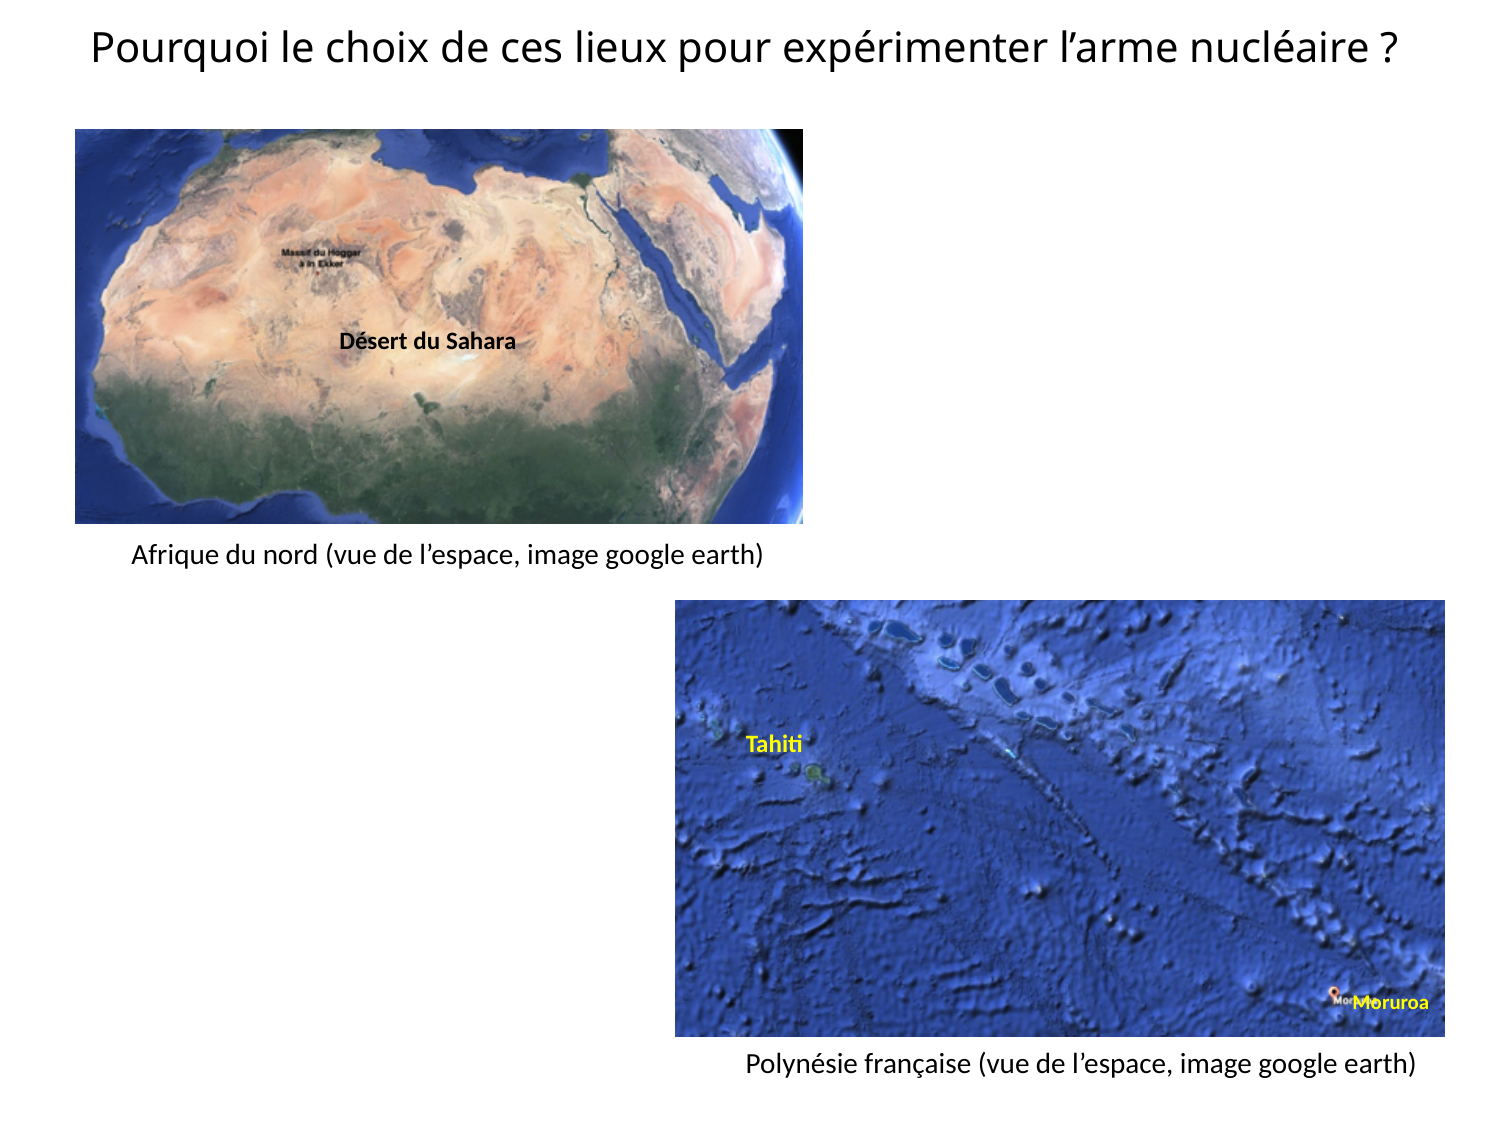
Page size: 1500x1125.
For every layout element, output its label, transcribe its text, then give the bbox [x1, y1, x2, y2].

picture [675, 600, 1445, 1037]
picture [74, 129, 803, 524]
text_box Afrique du nord (vue de l’espace, image google earth) [116, 527, 794, 578]
title Pourquoi le choix de ces lieux pour expérimenter l’arme nucléaire ? [75, 0, 1425, 99]
text_box Polynésie française (vue de l’espace, image google earth) [730, 1037, 1440, 1087]
